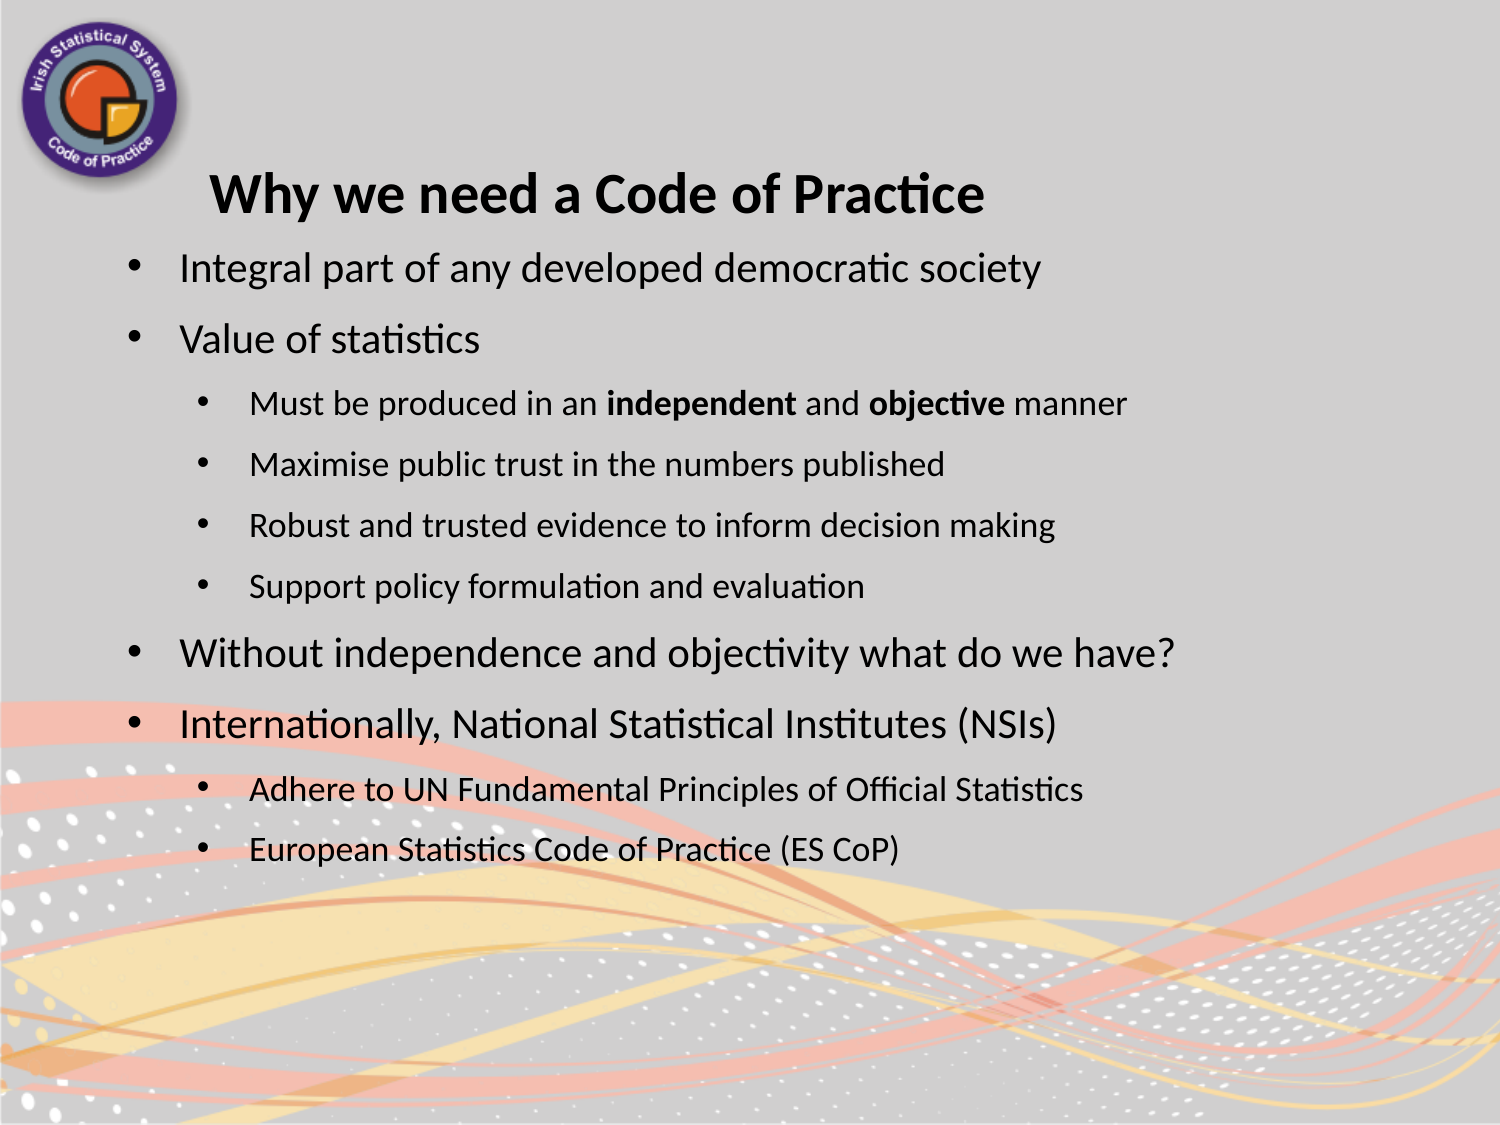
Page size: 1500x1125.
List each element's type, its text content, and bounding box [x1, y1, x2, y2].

subtitle Integral part of any developed democratic society Value of statistics Must be produced in an independent and objective manner Maximise public trust in the numbers published Robust and trusted evidence to inform decision making Support policy formulation and evaluation Without independence and objectivity what do we have? Internationally, National Statistical Institutes (NSIs) Adhere to UN Fundamental Principles of Official Statistics European Statistics Code of Practice (ES CoP) [112, 231, 1341, 878]
title Why we need a Code of Practice [194, 137, 1388, 244]
picture [0, 0, 1500, 1125]
